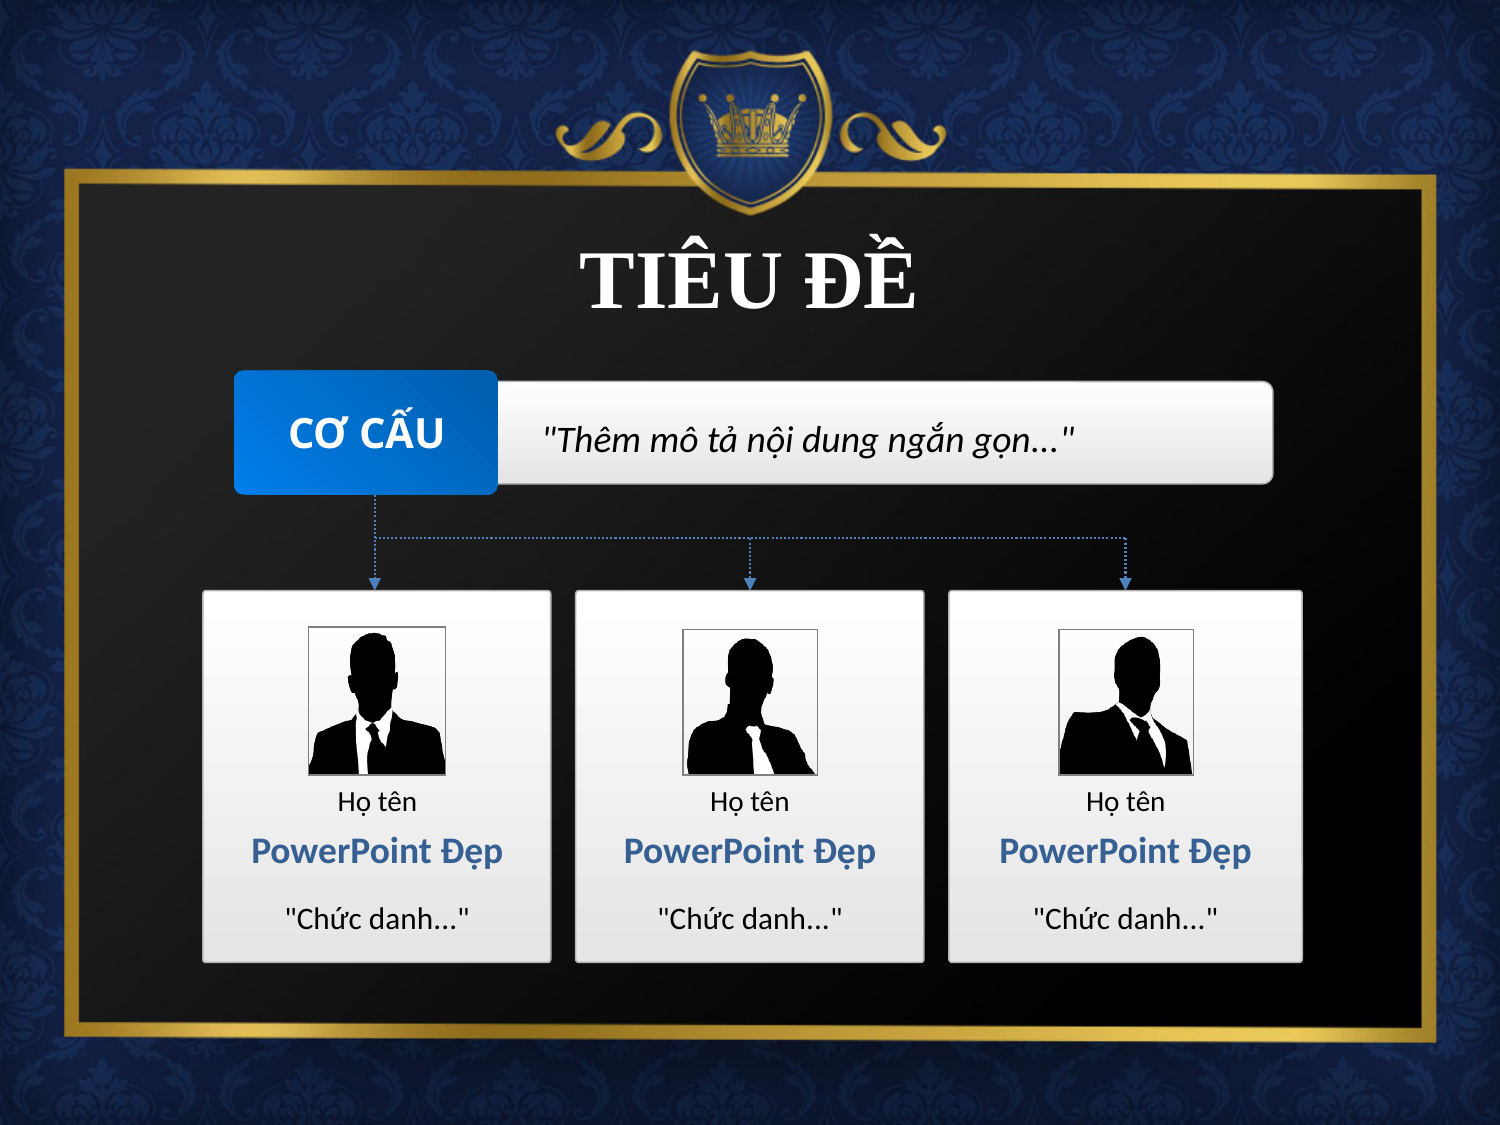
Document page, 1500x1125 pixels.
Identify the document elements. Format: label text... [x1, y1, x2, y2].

text_box Họ tên [1071, 785, 1181, 825]
text_box CƠ CẤU [273, 399, 462, 465]
text_box [948, 590, 1303, 963]
text_box [202, 590, 551, 963]
text_box "Chức danh..." [962, 883, 1289, 944]
picture [0, 0, 1500, 1125]
title TIÊU ĐỀ [99, 212, 1400, 338]
text_box Họ tên [323, 785, 433, 825]
text_box Họ tên [695, 785, 805, 825]
text_box "Chức danh..." [587, 883, 913, 944]
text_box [1058, 629, 1194, 776]
text_box PowerPoint Đẹp [593, 818, 907, 879]
text_box PowerPoint Đẹp [221, 818, 534, 879]
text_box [308, 626, 447, 776]
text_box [374, 490, 1126, 591]
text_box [682, 629, 818, 776]
text_box "Thêm mô tả nội dung ngắn gọn..." [526, 398, 1259, 468]
text_box [233, 370, 498, 495]
text_box [575, 600, 924, 963]
text_box "Chức danh..." [214, 883, 541, 944]
text_box PowerPoint Đẹp [969, 818, 1282, 879]
text_box [498, 381, 1273, 484]
